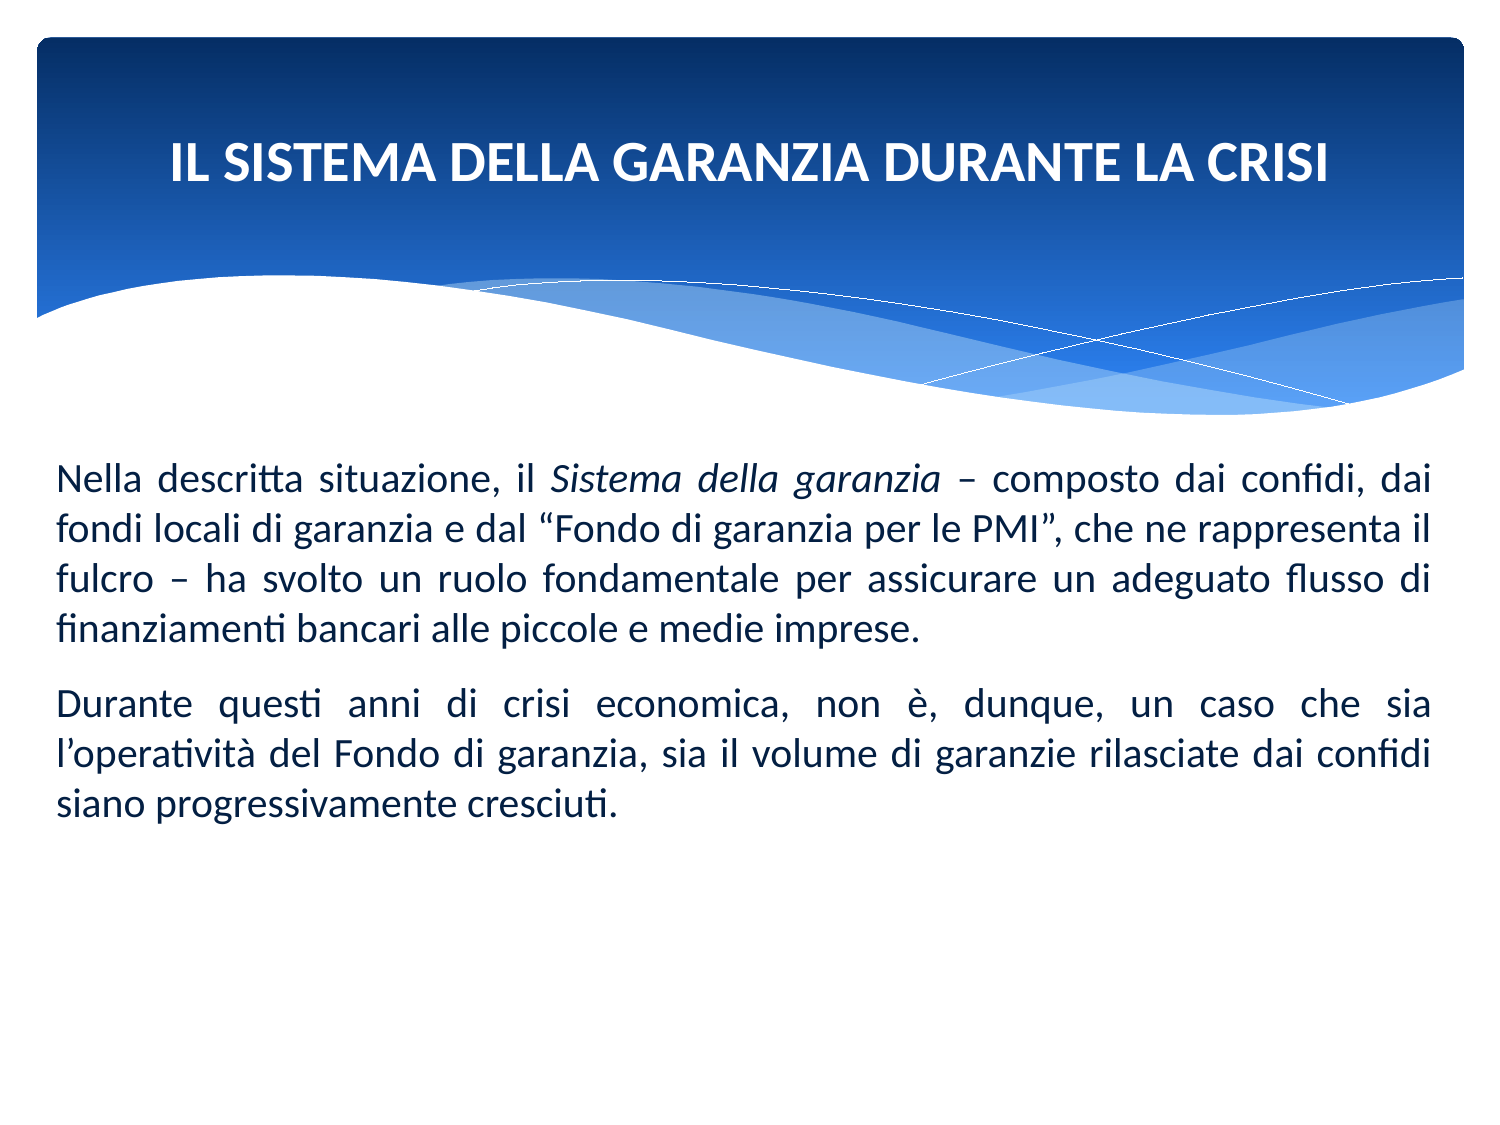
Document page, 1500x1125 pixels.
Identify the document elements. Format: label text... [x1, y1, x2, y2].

text_box Nella descritta situazione, il Sistema della garanzia – composto dai confidi, dai fondi locali di garanzia e dal “Fondo di garanzia per le PMI”, che ne rappresenta il fulcro – ha svolto un ruolo fondamentale per assicurare un adeguato flusso di finanziamenti bancari alle piccole e medie imprese. Durante questi anni di crisi economica, non è, dunque, un caso che sia l’operatività del Fondo di garanzia, sia il volume di garanzie rilasciate dai confidi siano progressivamente cresciuti. [41, 443, 1447, 834]
title IL SISTEMA DELLA GARANZIA DURANTE LA CRISI [75, 55, 1425, 261]
